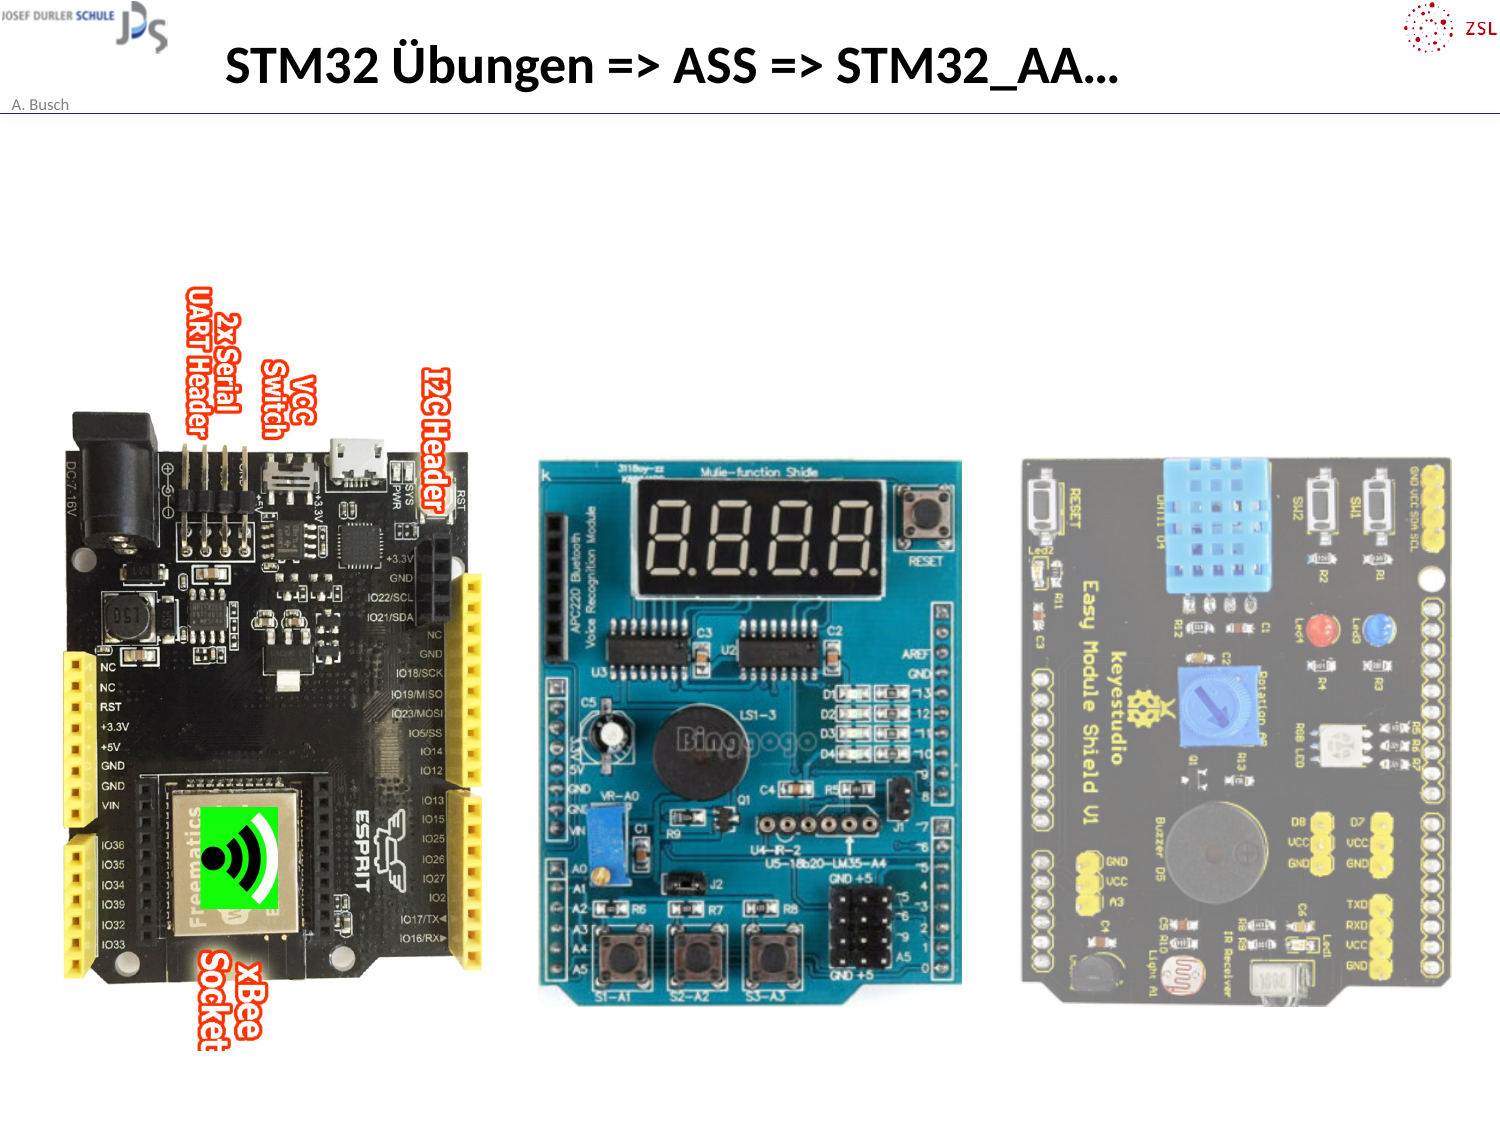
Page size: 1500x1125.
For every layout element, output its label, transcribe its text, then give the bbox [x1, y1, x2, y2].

picture [58, 879, 483, 1051]
text_box STM32 Übungen => ASS => STM32_AA… [210, 22, 1138, 102]
picture [2, 1, 168, 54]
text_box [0, 454, 538, 879]
picture [538, 456, 1500, 1007]
picture [1402, 1, 1498, 54]
picture [58, 284, 483, 454]
